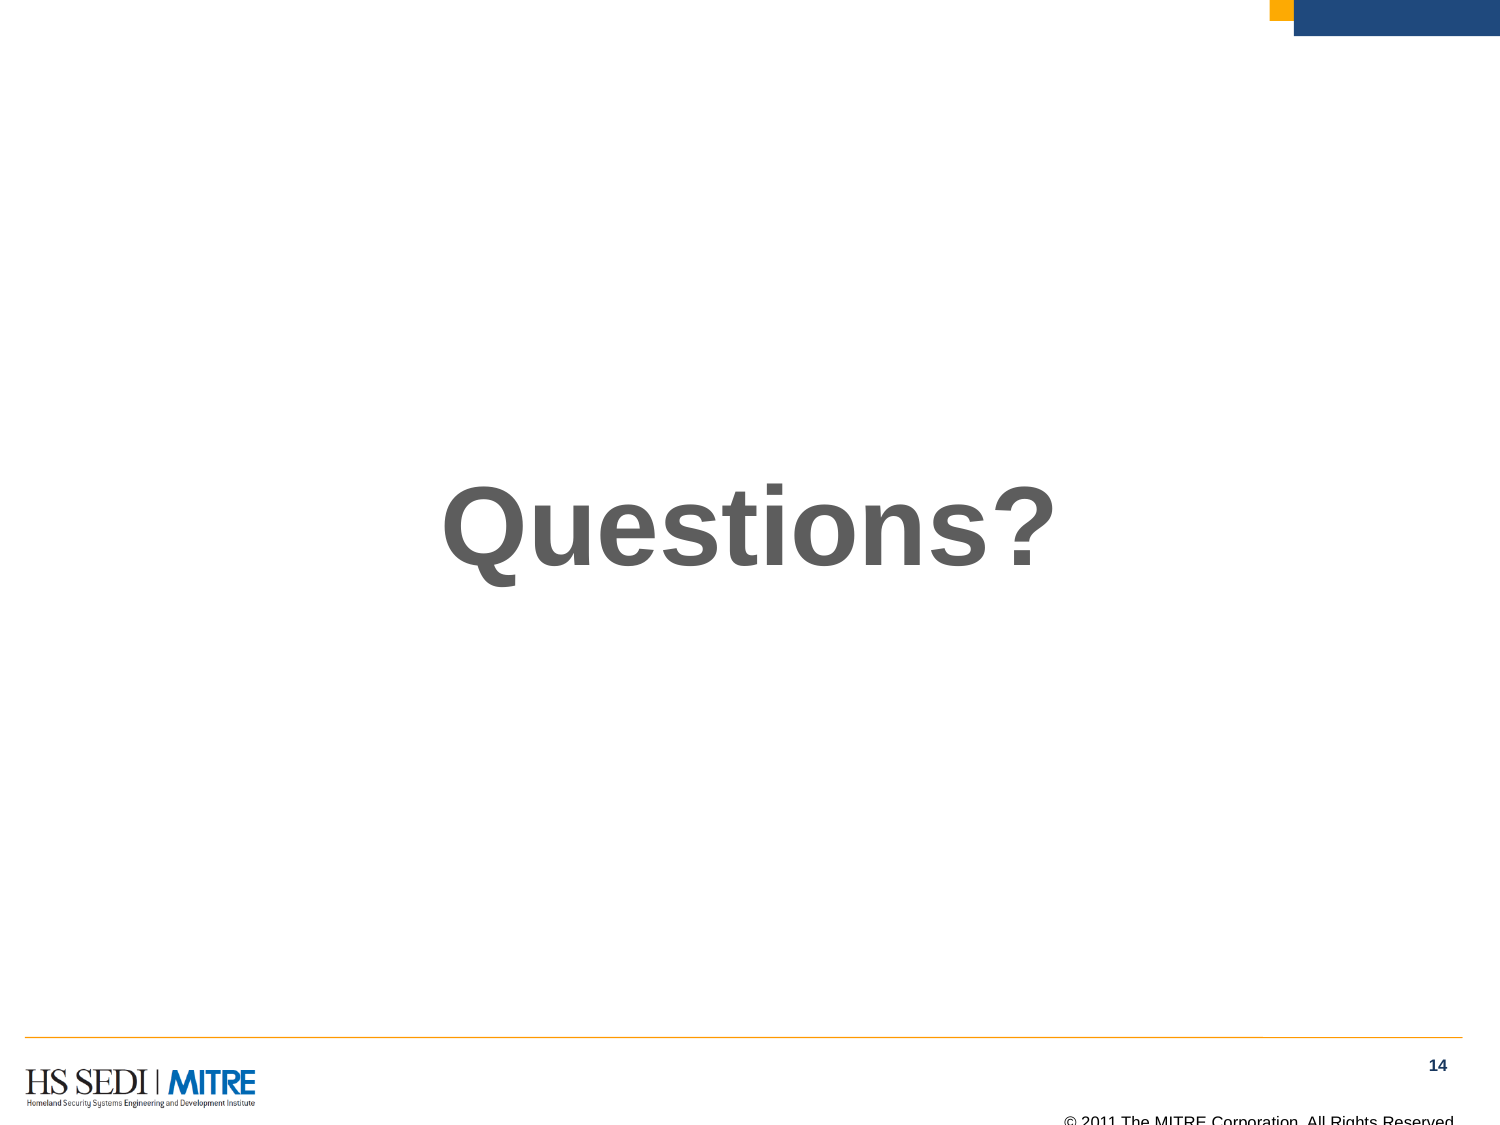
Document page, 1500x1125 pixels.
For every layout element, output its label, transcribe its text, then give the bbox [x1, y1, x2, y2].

picture [20, 1058, 271, 1122]
slide_number 14 [1374, 1049, 1463, 1076]
text_box Questions? [425, 528, 1075, 596]
